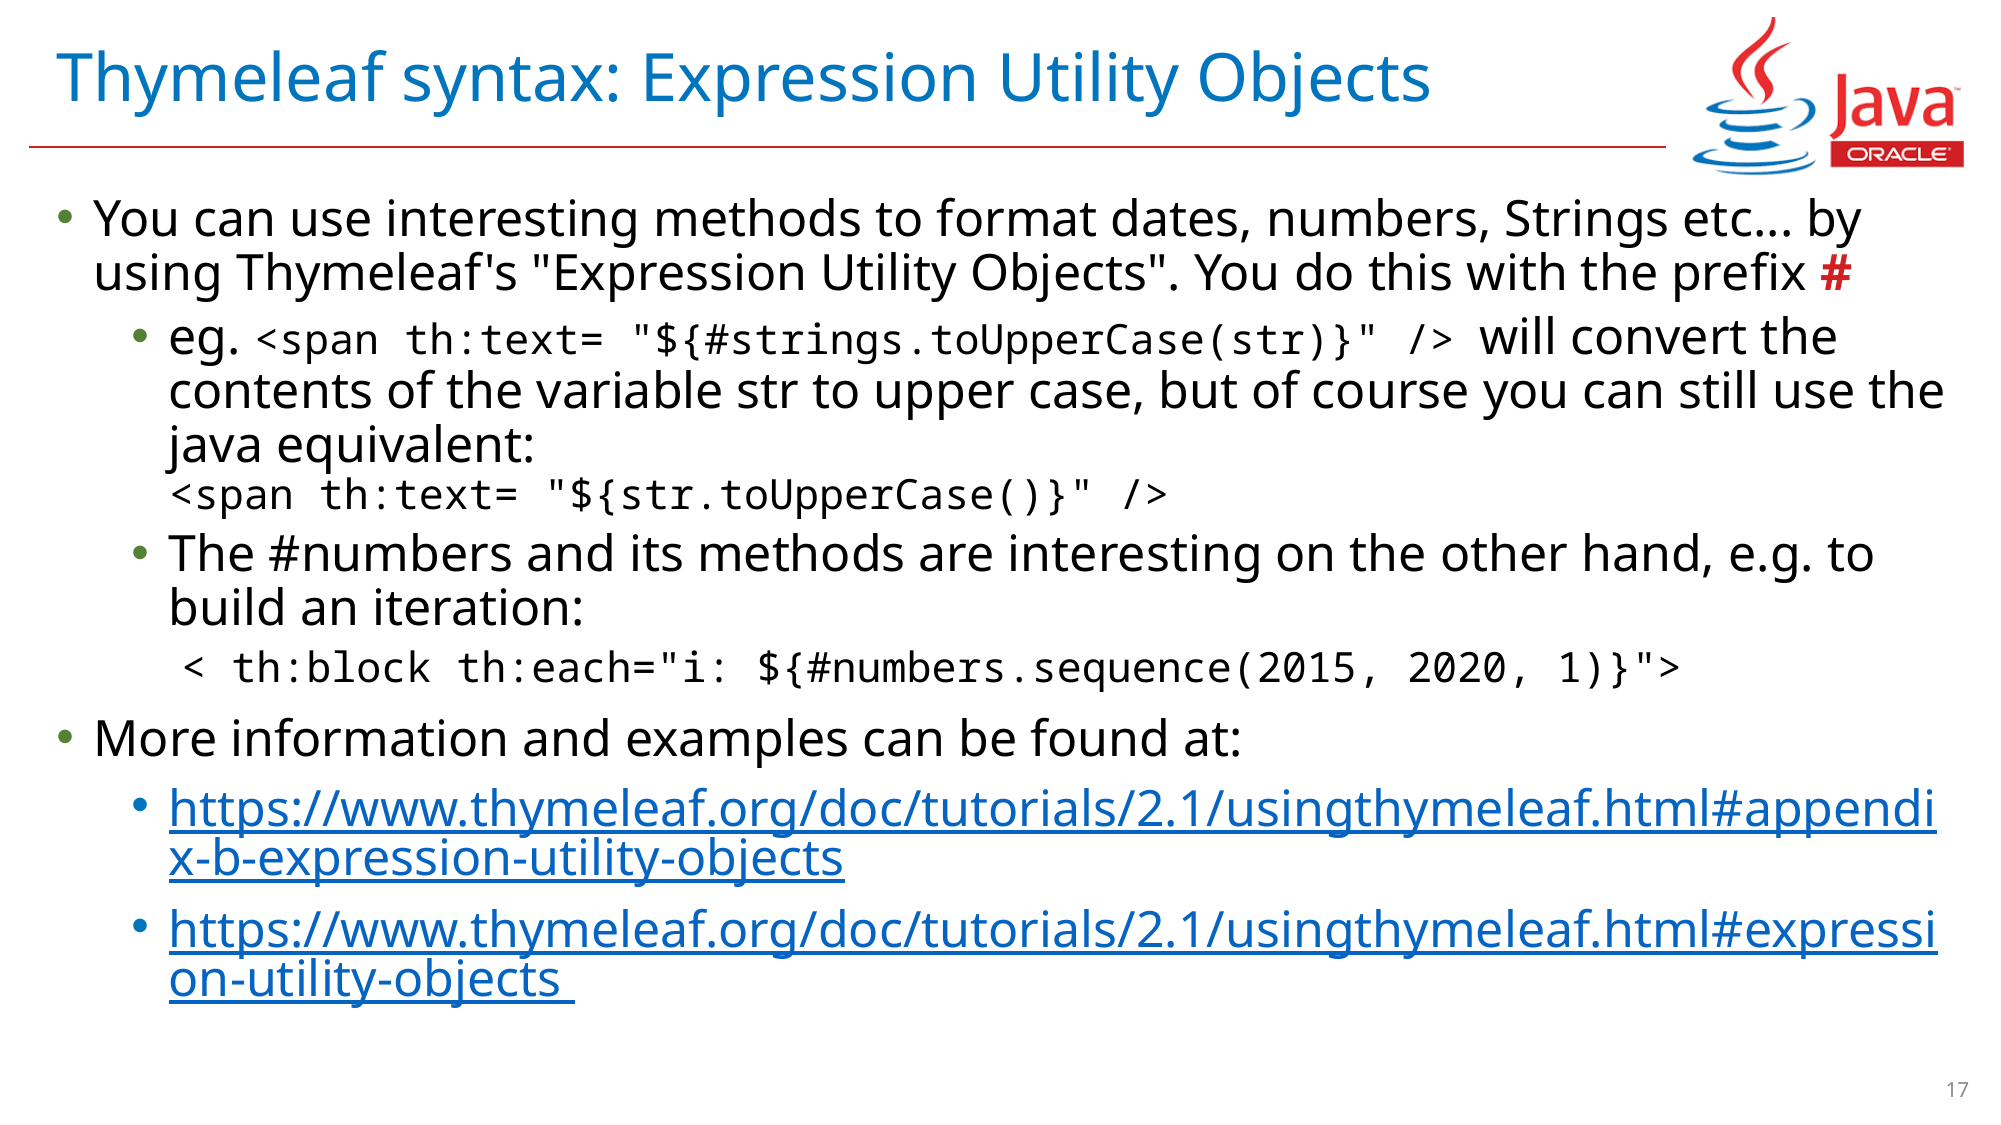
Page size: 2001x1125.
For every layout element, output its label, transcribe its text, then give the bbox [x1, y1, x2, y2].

title Thymeleaf syntax: Expression Utility Objects [41, 12, 1863, 147]
list You can use interesting methods to format dates, numbers, Strings etc... by using Thymeleaf's "Expression Utility Objects". You do this with the prefix # eg. <span th:text= "${#strings.toUpperCase(str)}" /> will convert the contents of the variable str to upper case, but of course you can still use the java equivalent: <span th:text= "${str.toUpperCase()}" /> The #numbers and its methods are interesting on the other hand, e.g. to build an iteration: < th:block th:each="i: ${#numbers.sequence(2015, 2020, 1)}"> More information and examples can be found at: https://www.thymeleaf.org/doc/tutorials/2.1/usingthymeleaf.html#appendix-b-expression-utility-objects https://www.thymeleaf.org/doc/tutorials/2.1/usingthymeleaf.html#expression-utility-objects [41, 185, 1968, 1056]
picture [1665, 17, 1994, 184]
slide_number 17 [1534, 1060, 1985, 1121]
